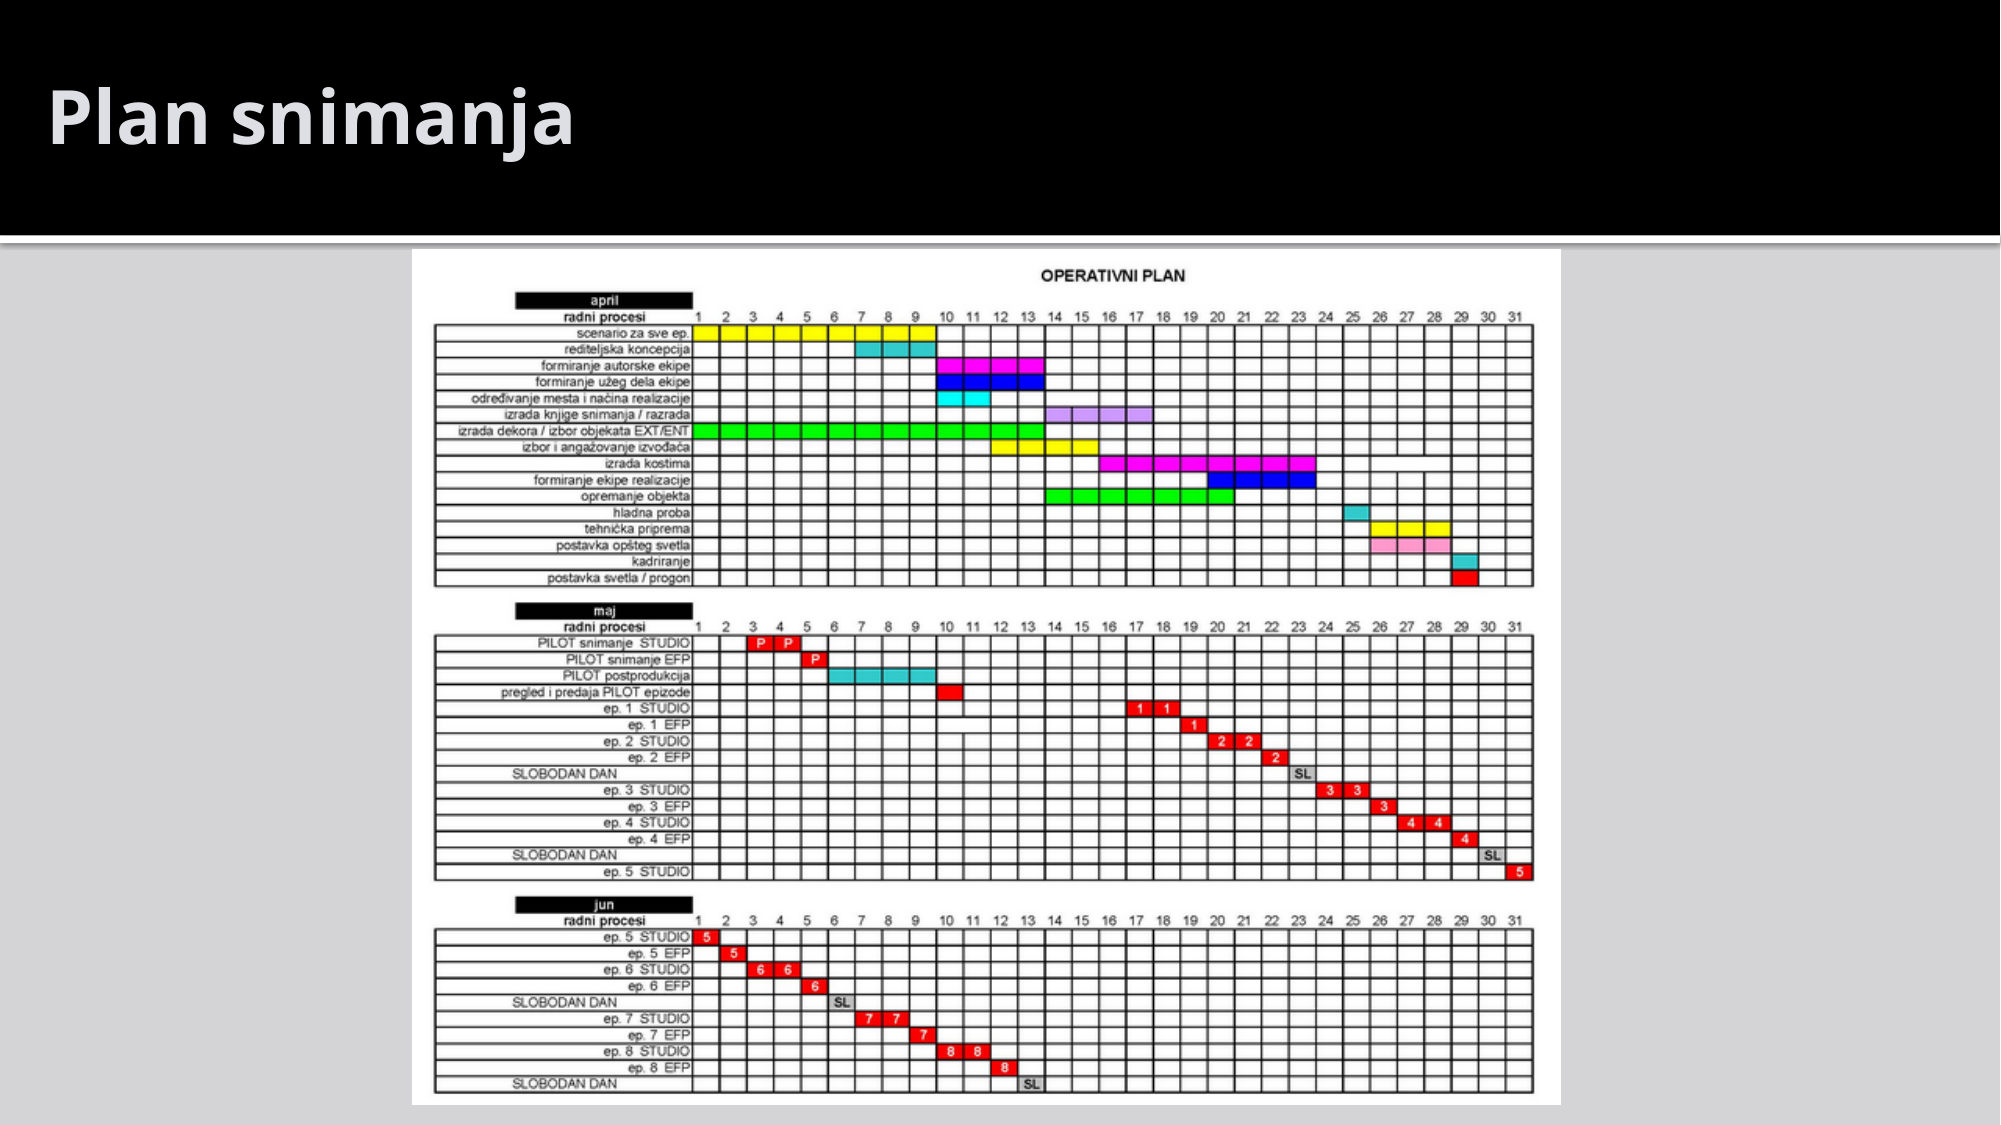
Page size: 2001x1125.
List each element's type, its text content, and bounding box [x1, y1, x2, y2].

list [262, 237, 1725, 1125]
picture [412, 249, 1561, 1105]
text_box Plan snimanja [12, 62, 1672, 168]
